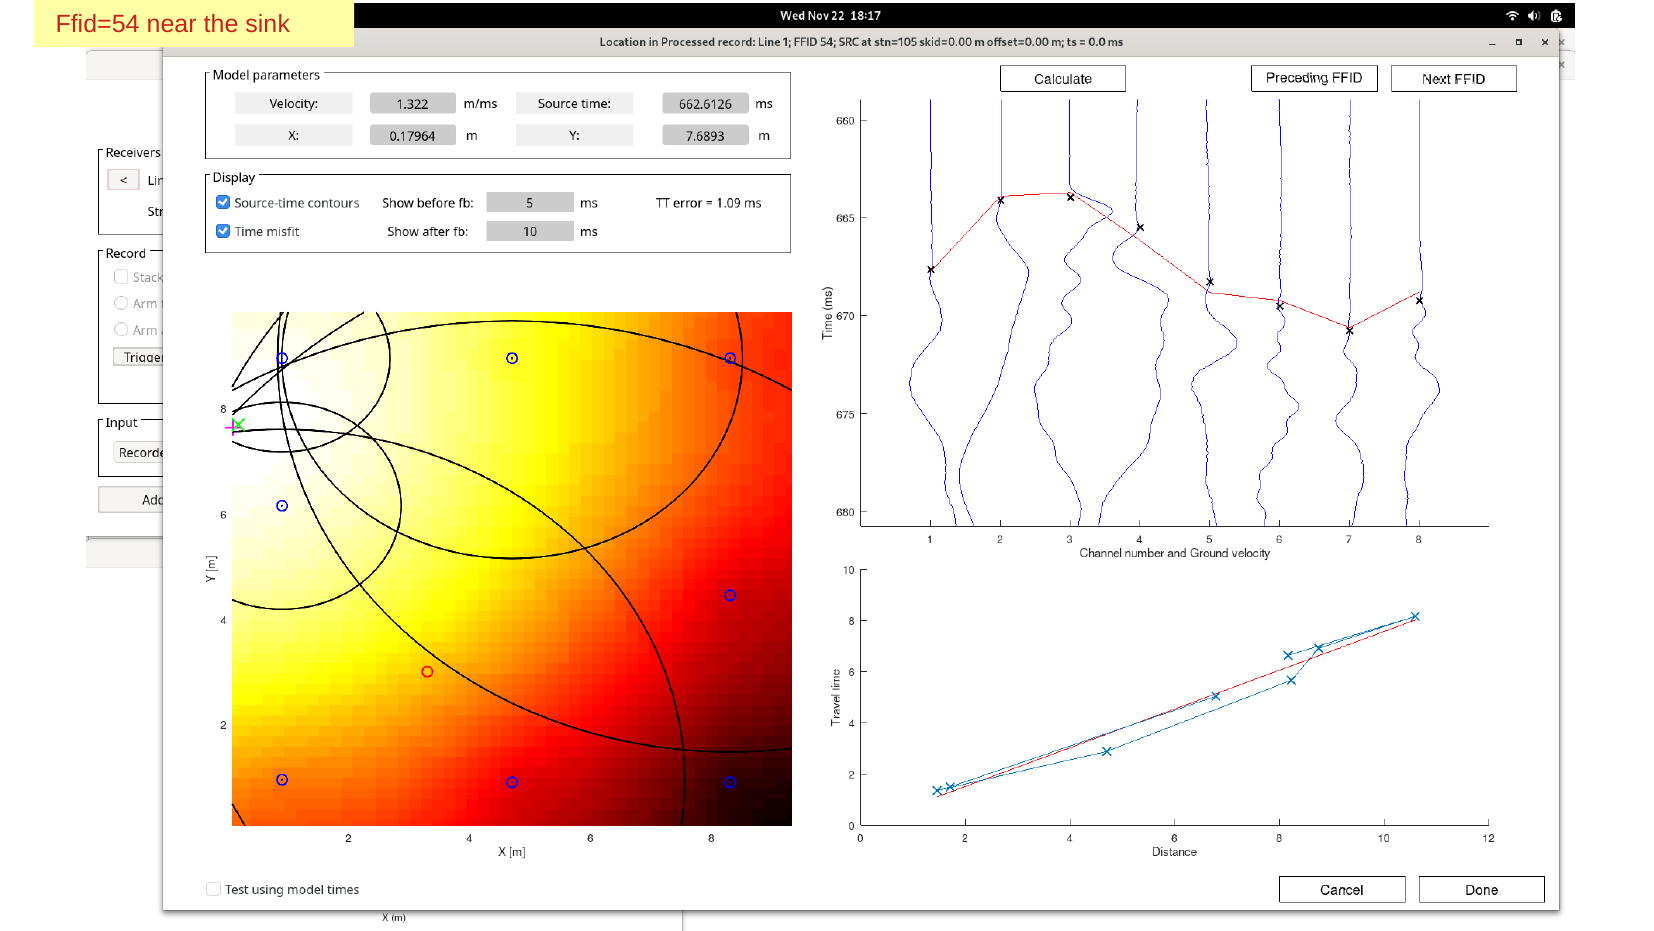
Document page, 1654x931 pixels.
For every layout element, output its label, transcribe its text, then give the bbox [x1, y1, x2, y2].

picture [86, 3, 1575, 931]
text_box Ffid=54 near the sink [33, 0, 355, 48]
